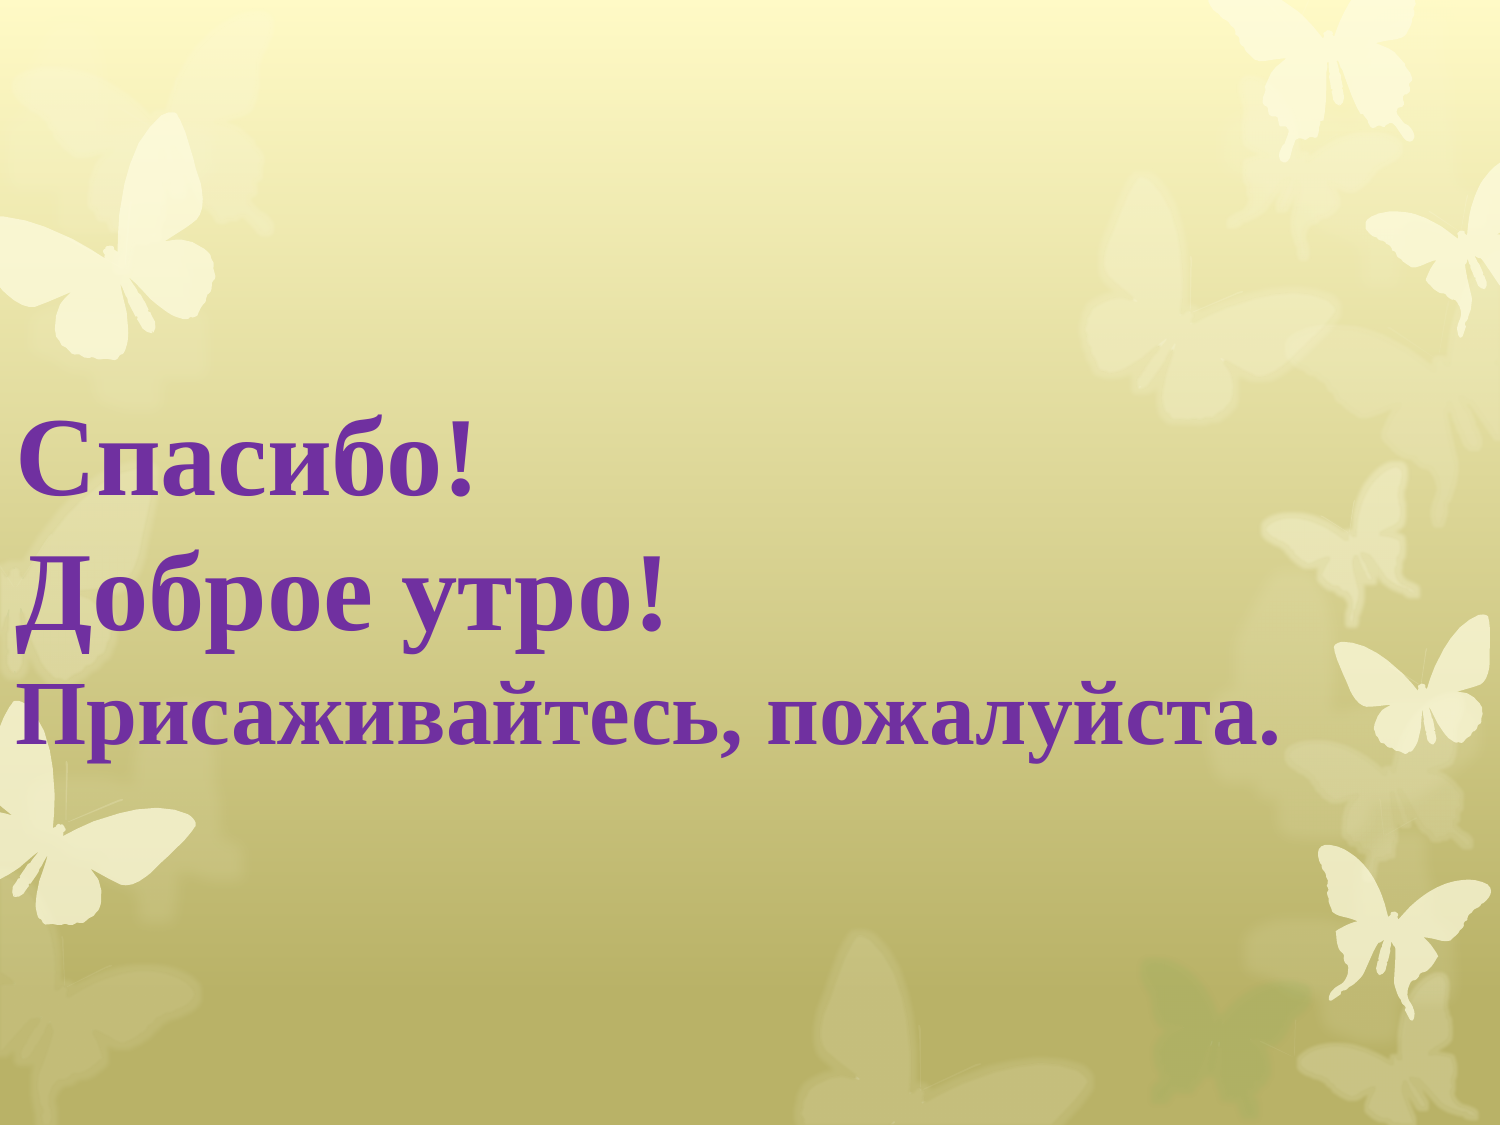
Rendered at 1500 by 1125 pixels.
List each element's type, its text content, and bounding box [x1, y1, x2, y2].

title Спасибо! Доброе утро! Присаживайтесь, пожалуйста. [0, 110, 1483, 1035]
